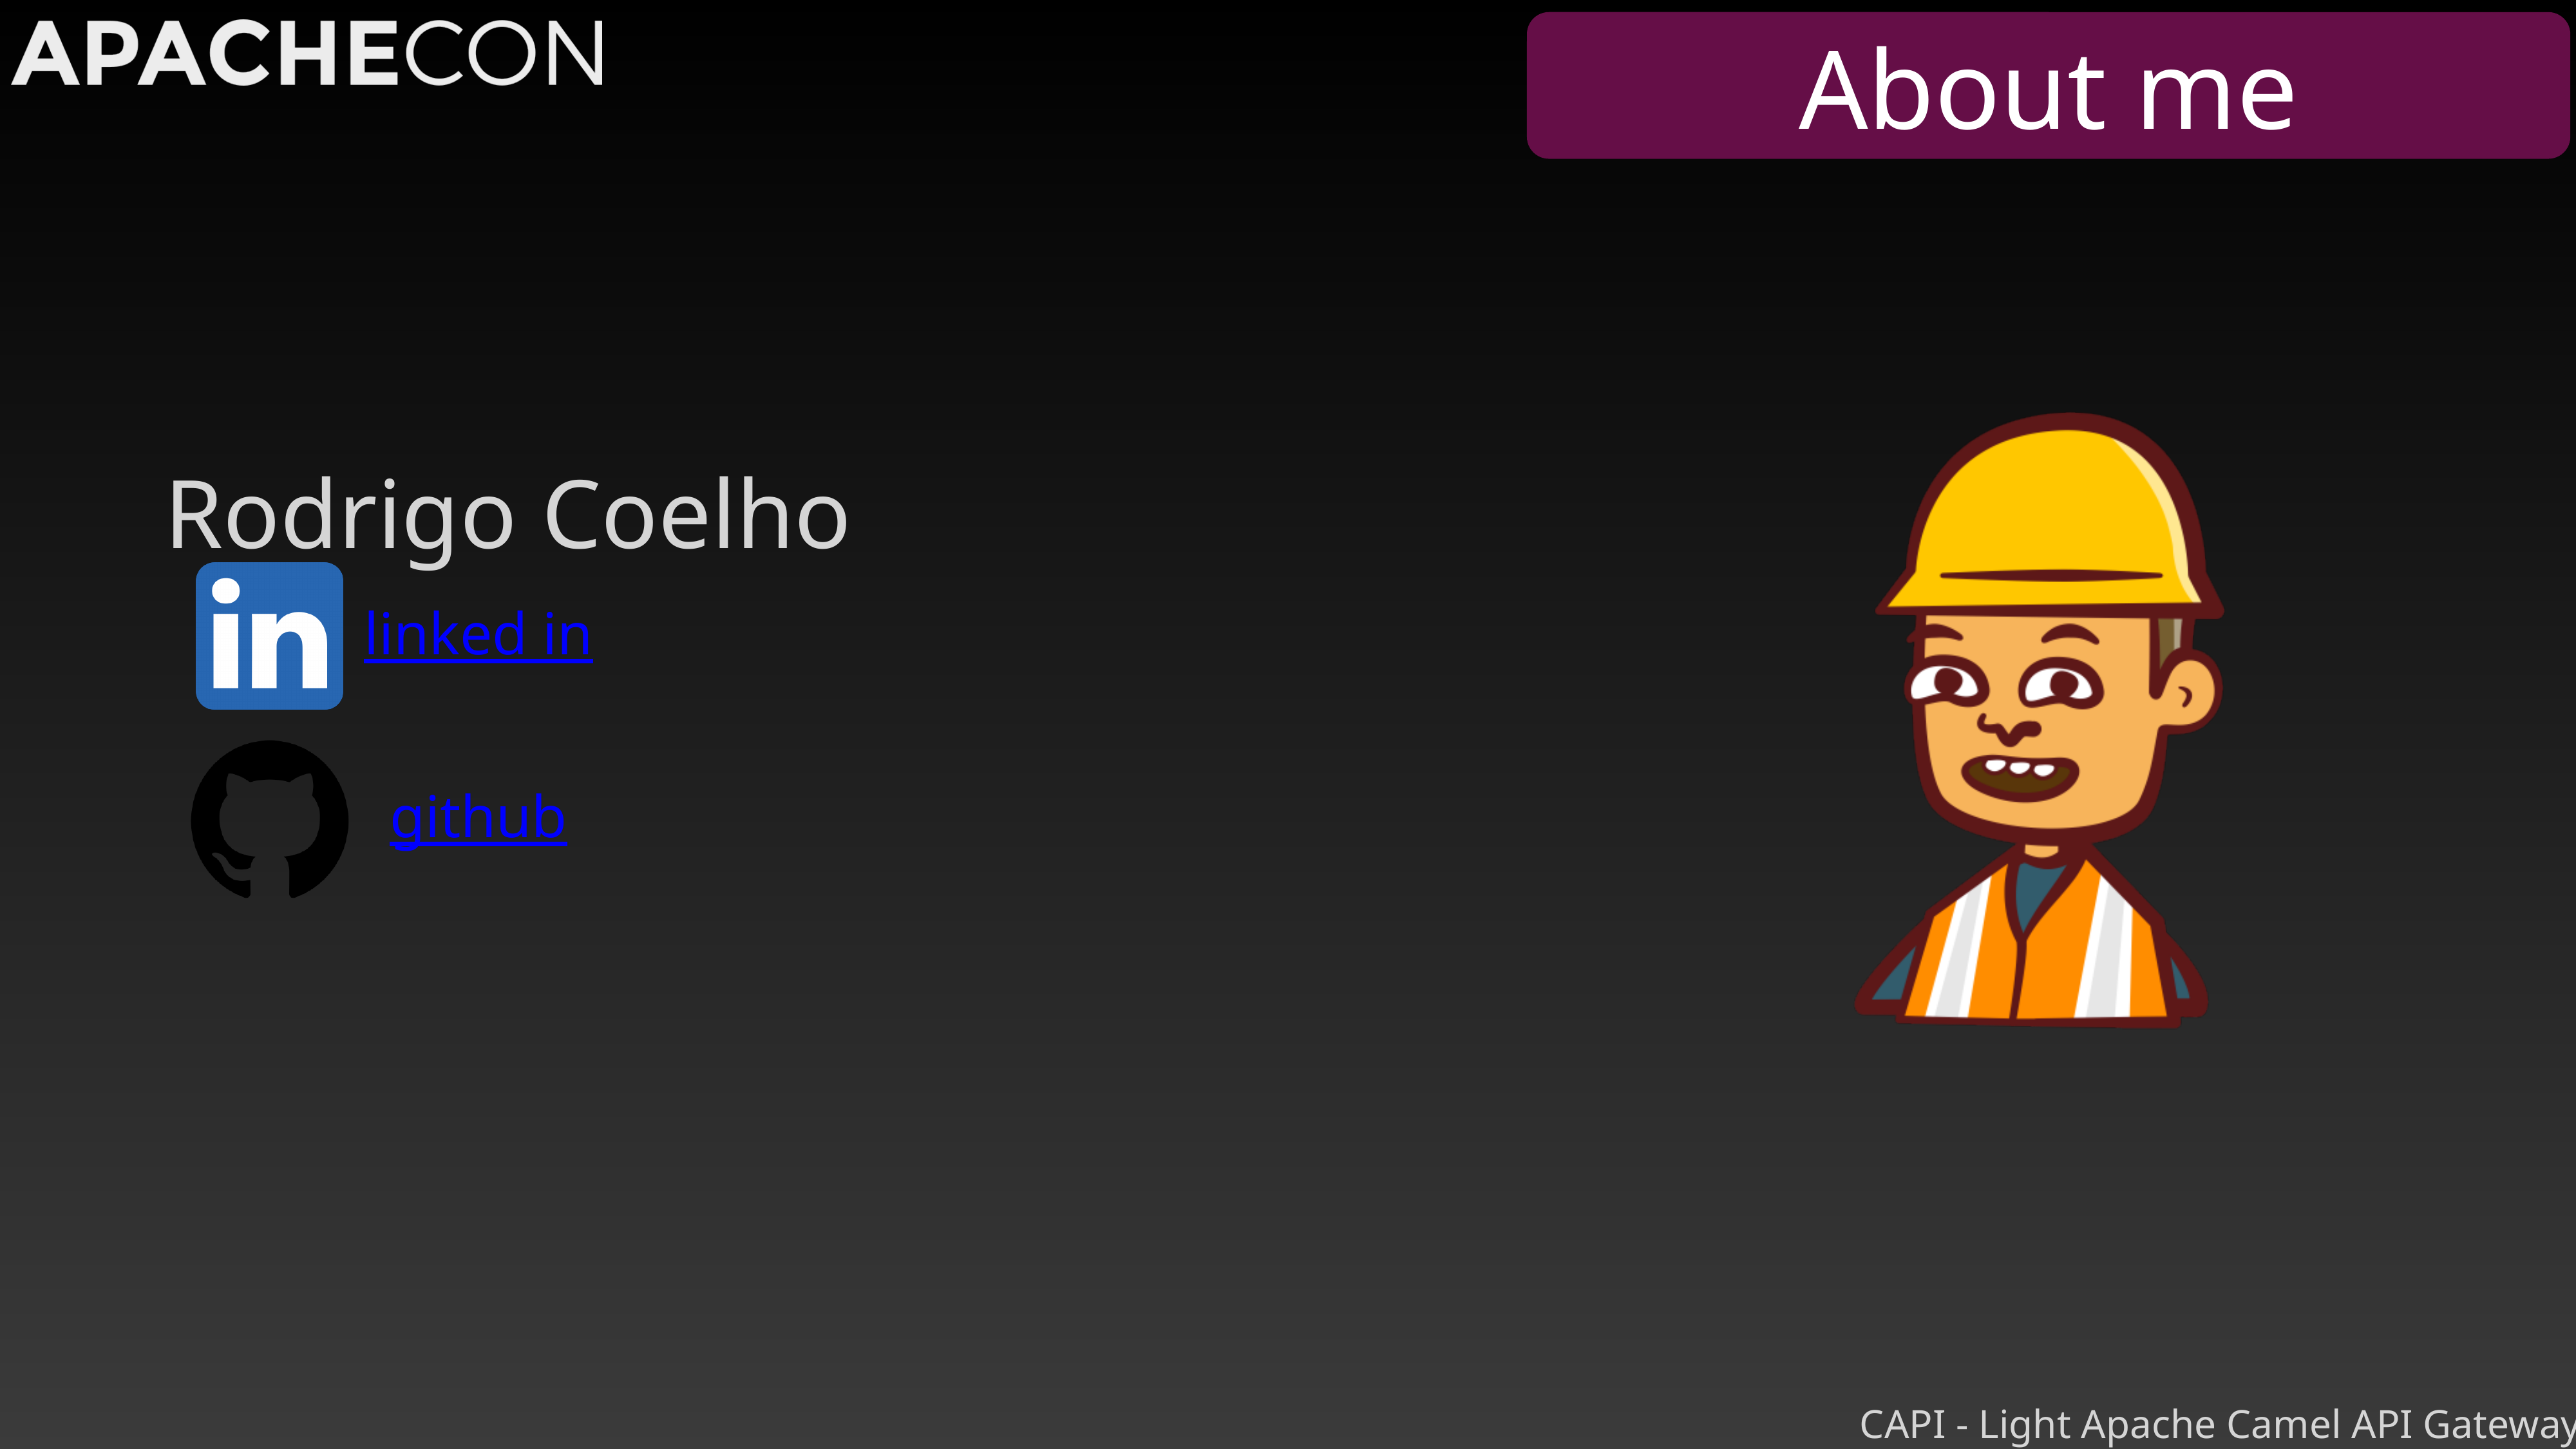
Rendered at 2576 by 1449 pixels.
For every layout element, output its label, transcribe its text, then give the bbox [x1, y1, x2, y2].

picture [1705, 381, 2392, 1068]
text_box github [397, 774, 573, 864]
text_box About me [1526, 12, 2571, 159]
picture [11, 19, 602, 86]
list Rodrigo Coelho [0, 448, 1663, 570]
subtitle CAPI - Light Apache Camel API Gateway [1066, 1394, 2576, 1449]
text_box linked in [358, 591, 599, 681]
picture [142, 562, 397, 947]
